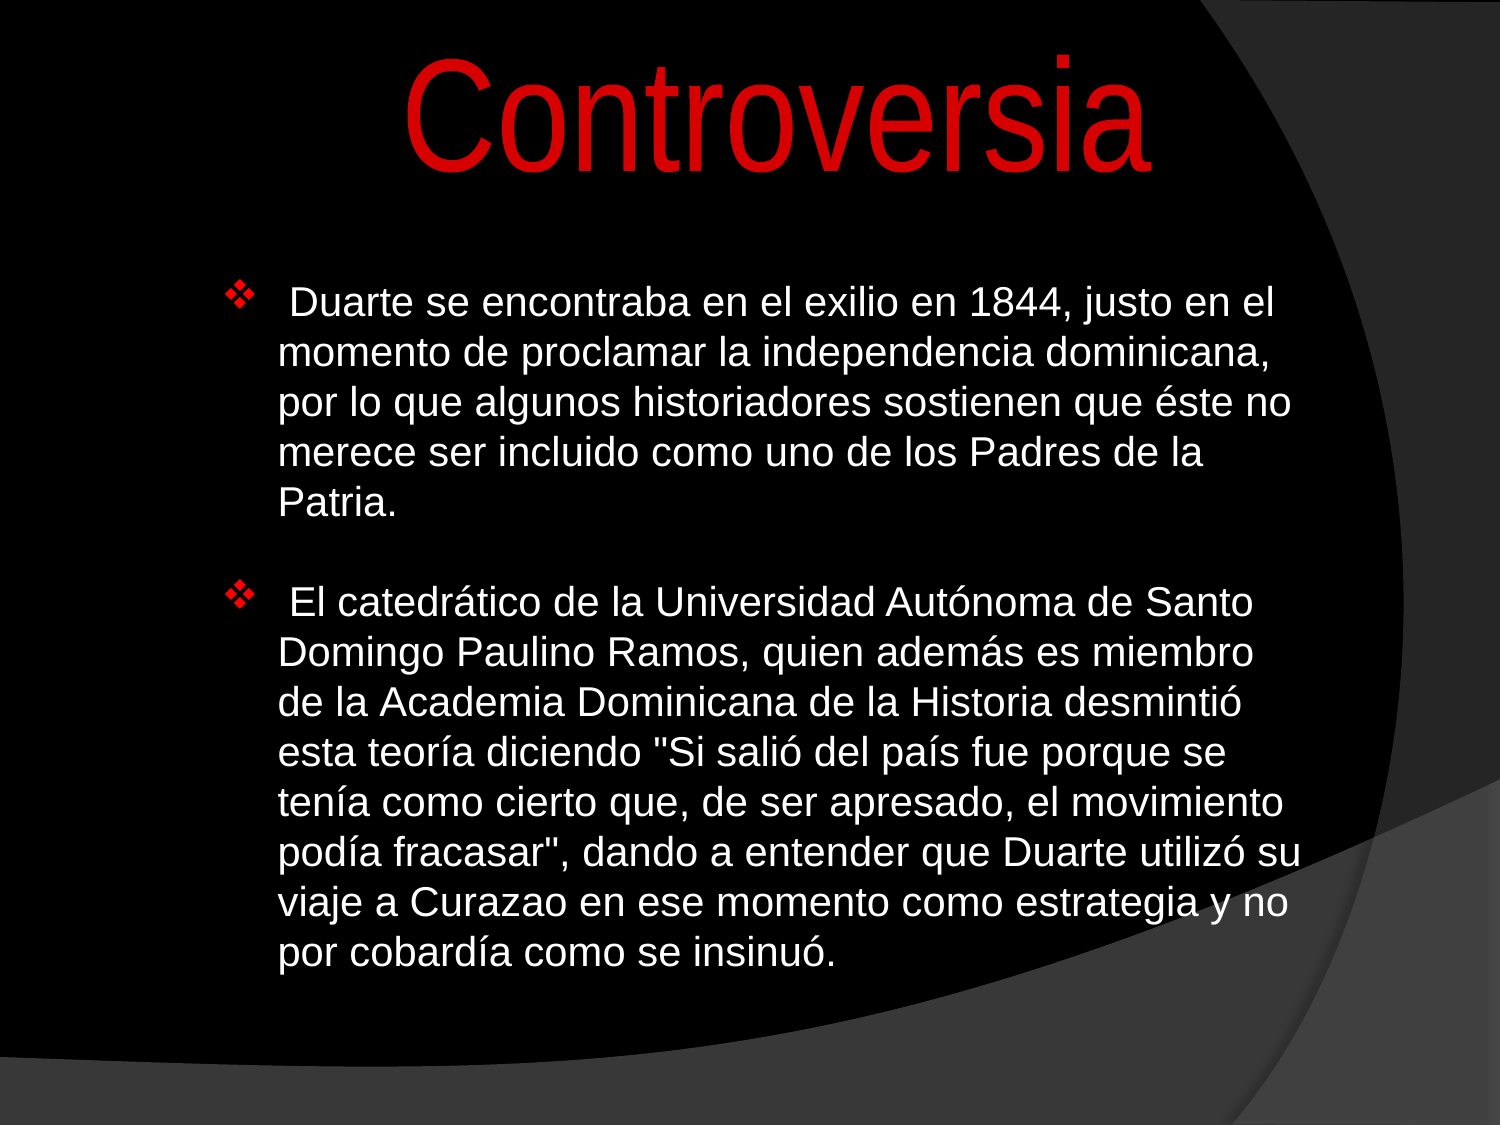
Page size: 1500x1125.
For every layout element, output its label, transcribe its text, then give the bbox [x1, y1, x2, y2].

text_box Duarte se encontraba en el exilio en 1844, justo en el momento de proclamar la independencia dominicana, por lo que algunos historiadores sostienen que éste no merece ser incluido como uno de los Padres de la Patria. El catedrático de la Universidad Autónoma de Santo Domingo Paulino Ramos, quien además es miembro de la Academia Dominicana de la Historia desmintió esta teoría diciendo "Si salió del país fue porque se tenía como cierto que, de ser apresado, el movimiento podía fracasar", dando a entender que Duarte utilizó su viaje a Curazao en ese momento como estrategia y no por cobardía como se insinuó. [206, 267, 1320, 983]
